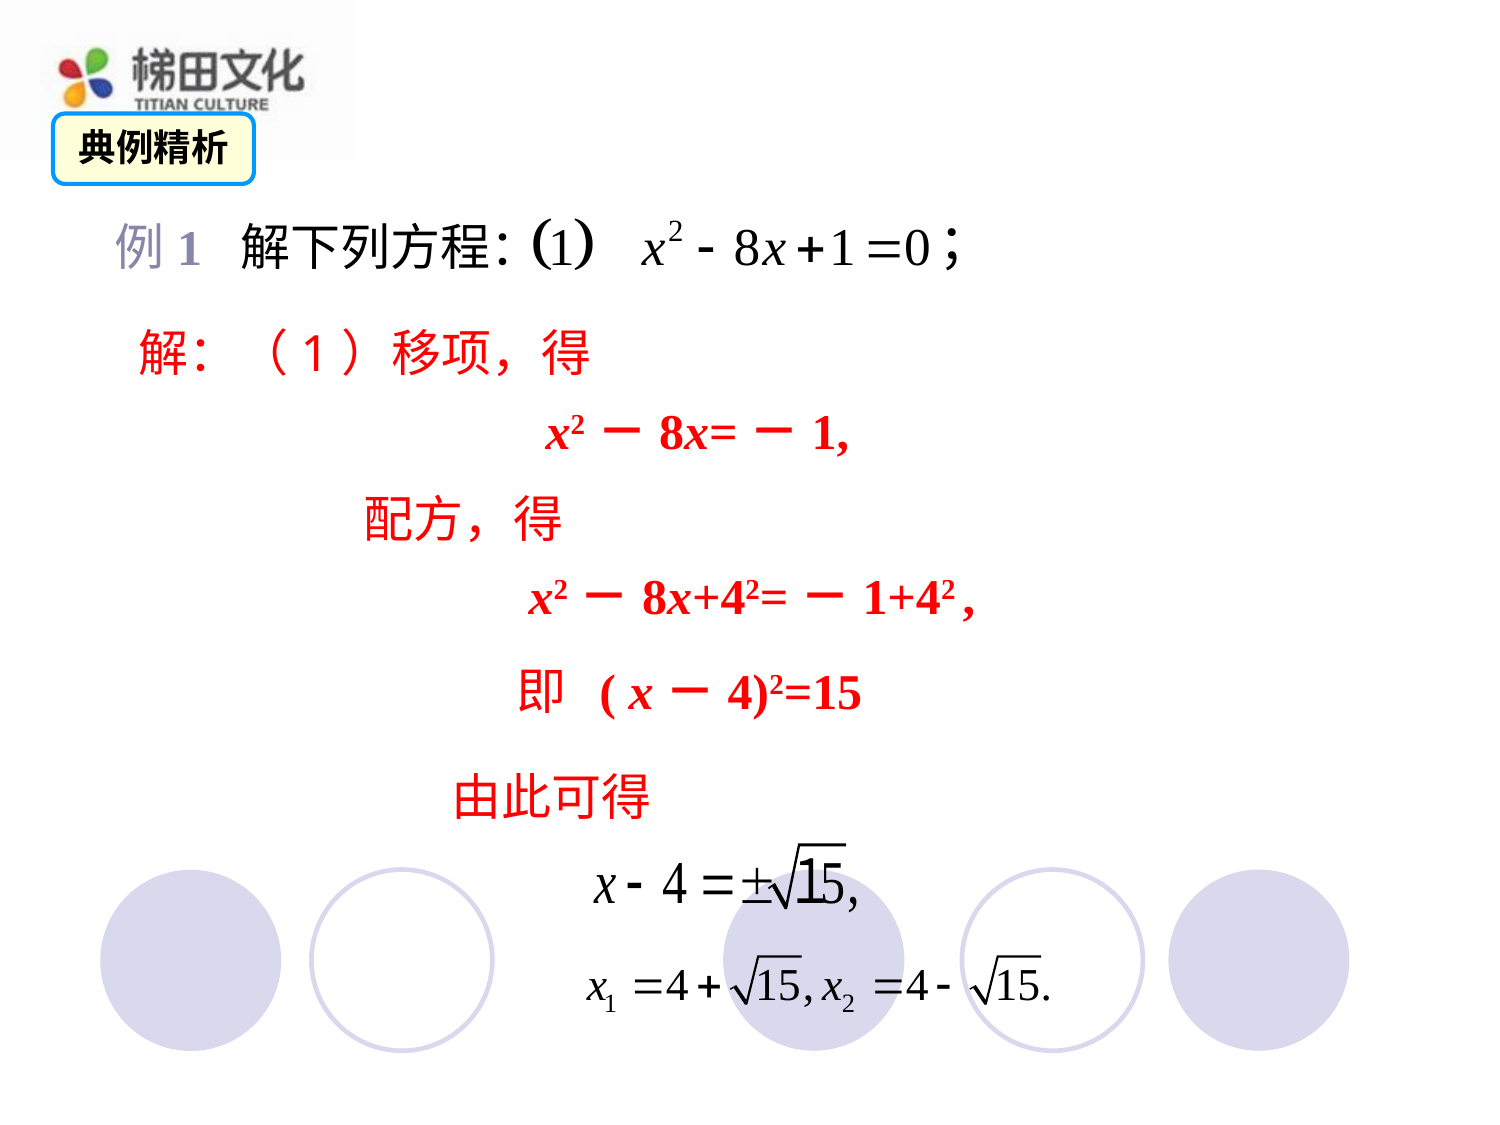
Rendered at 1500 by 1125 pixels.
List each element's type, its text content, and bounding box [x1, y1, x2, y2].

text_box 配方，得 [348, 479, 632, 555]
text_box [584, 832, 870, 929]
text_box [525, 208, 970, 297]
text_box 由此可得 [436, 758, 667, 833]
text_box x2－8x=－1, [530, 391, 904, 467]
text_box 即 [501, 651, 609, 727]
text_box x2－8x+42=－1+42 , [513, 557, 1043, 633]
text_box 例1 解下列方程： [100, 207, 573, 283]
text_box 典例精析 [53, 113, 254, 184]
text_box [577, 947, 1057, 1024]
text_box 解：（1）移项，得 [123, 314, 703, 389]
text_box ( x－4)2=15 [609, 652, 1034, 727]
picture [0, 0, 355, 160]
